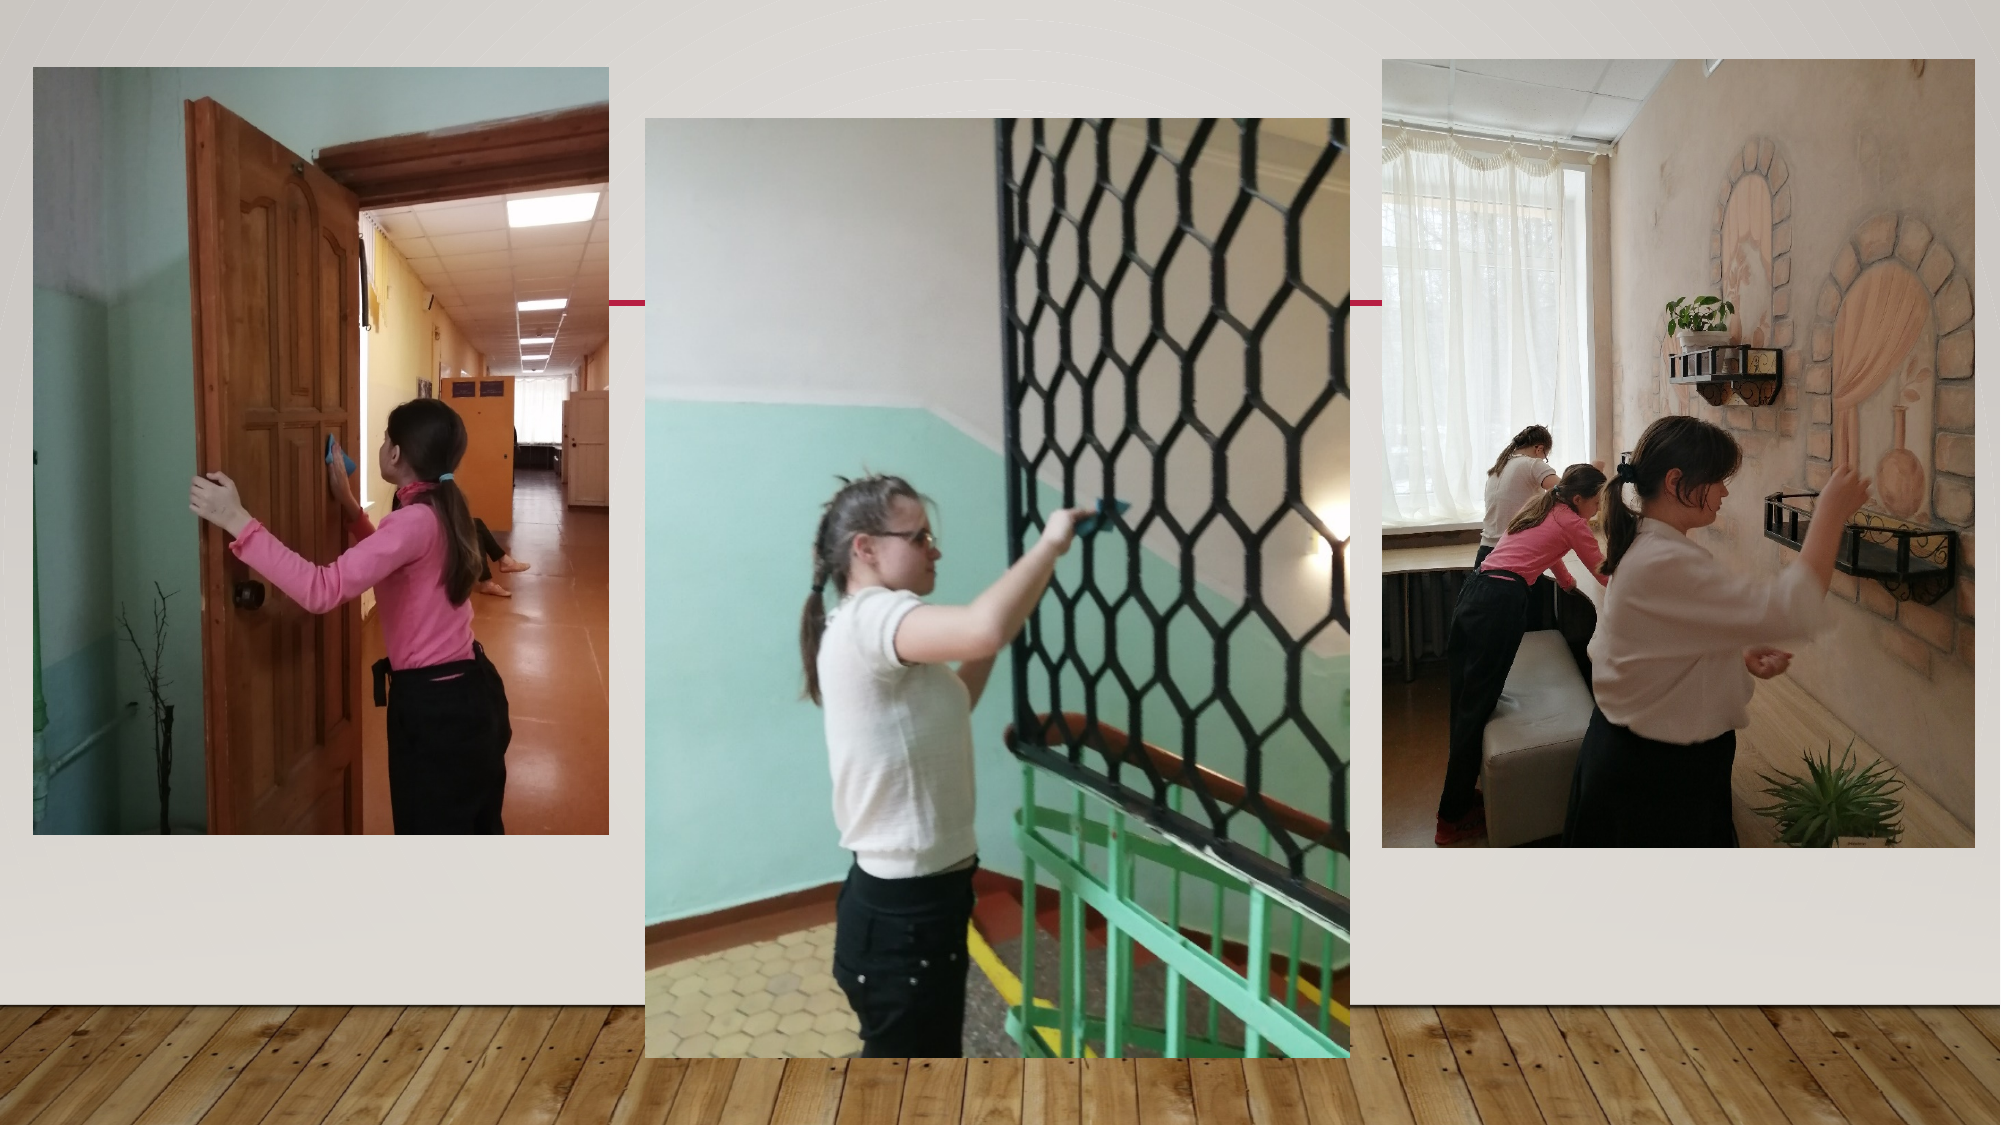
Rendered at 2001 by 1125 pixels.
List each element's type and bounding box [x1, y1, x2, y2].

picture [32, 67, 609, 836]
picture [0, 1005, 2000, 1125]
picture [1382, 58, 1975, 849]
list [644, 118, 1350, 1058]
